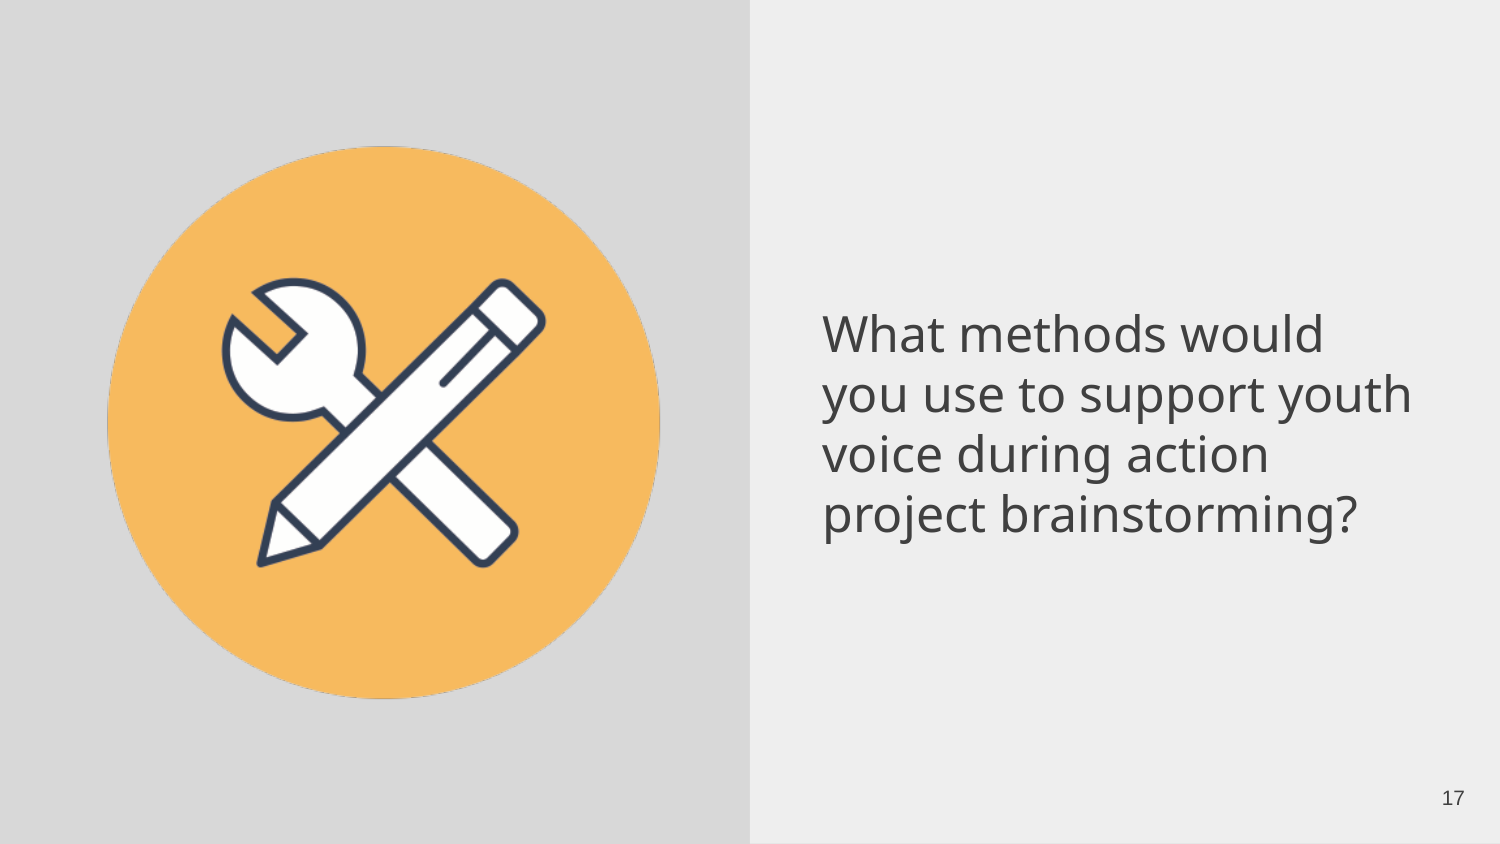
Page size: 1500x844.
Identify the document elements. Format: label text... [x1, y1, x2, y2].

slide_number ‹#› [1389, 764, 1480, 830]
picture [91, 130, 677, 716]
list What methods would you use to support youth voice during action project brainstorming? [807, 165, 1437, 681]
